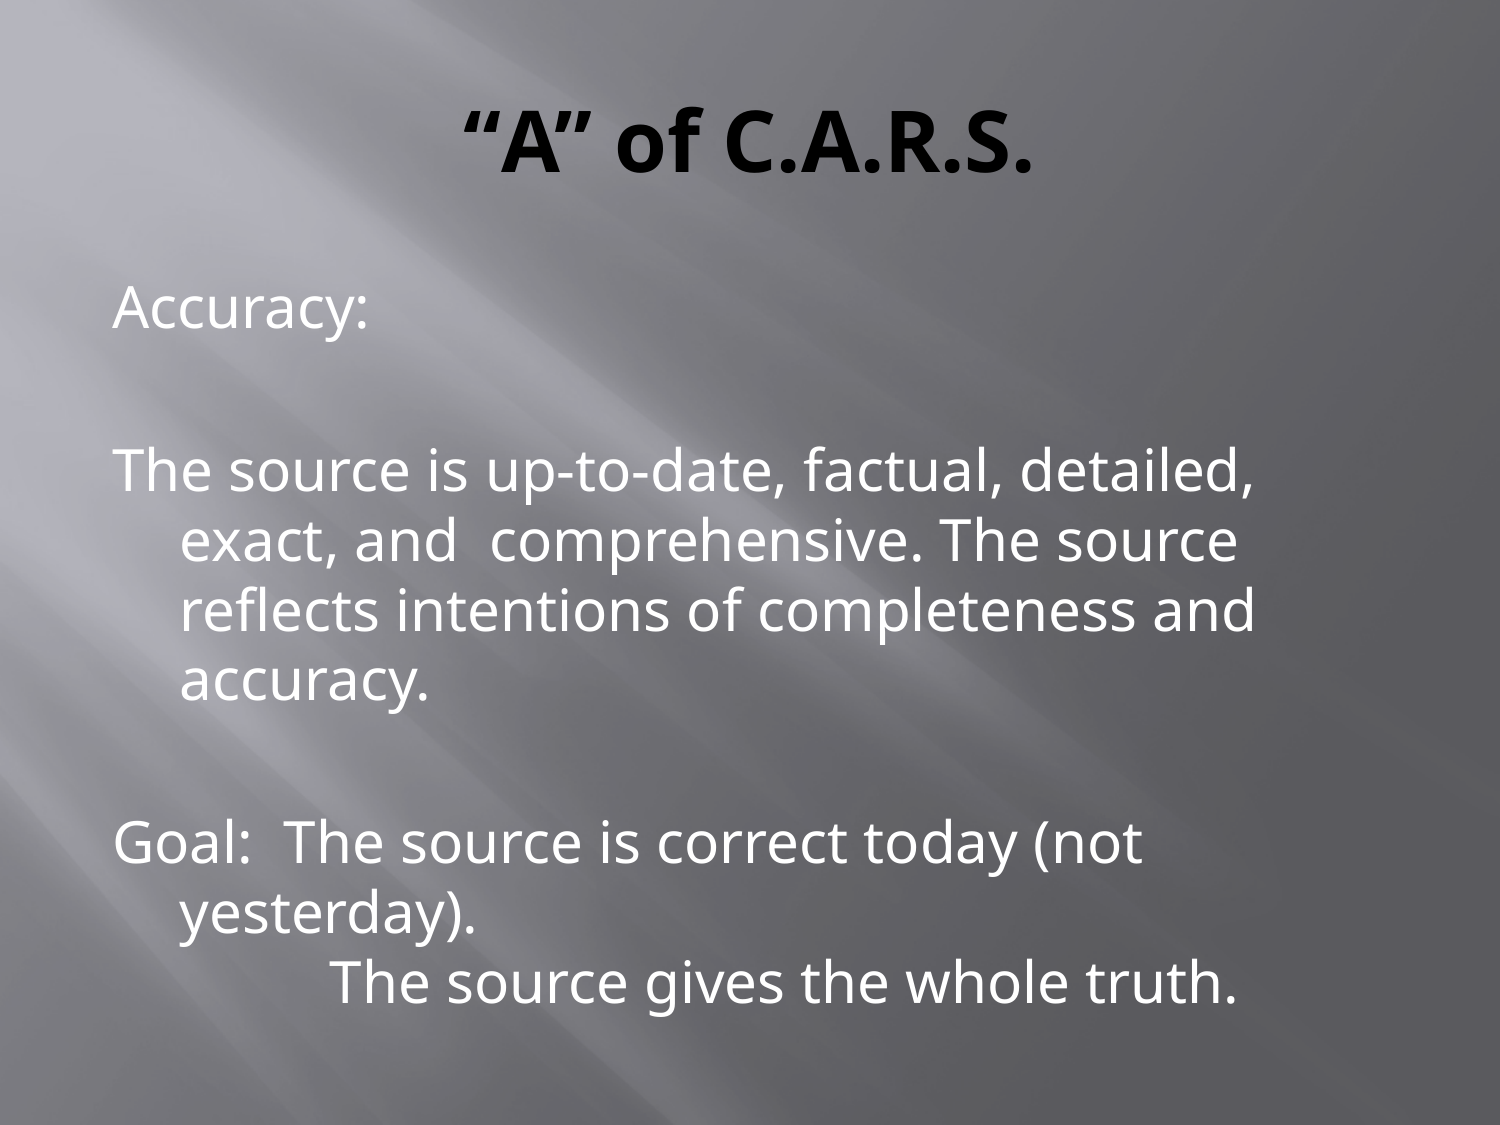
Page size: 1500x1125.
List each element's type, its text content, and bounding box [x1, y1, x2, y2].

title “A” of C.A.R.S. [75, 45, 1425, 233]
list Accuracy: The source is up-to-date, factual, detailed, exact, and comprehensive. The source reflects intentions of completeness and accuracy. Goal: The source is correct today (not yesterday). The source gives the whole truth. [75, 262, 1425, 1035]
